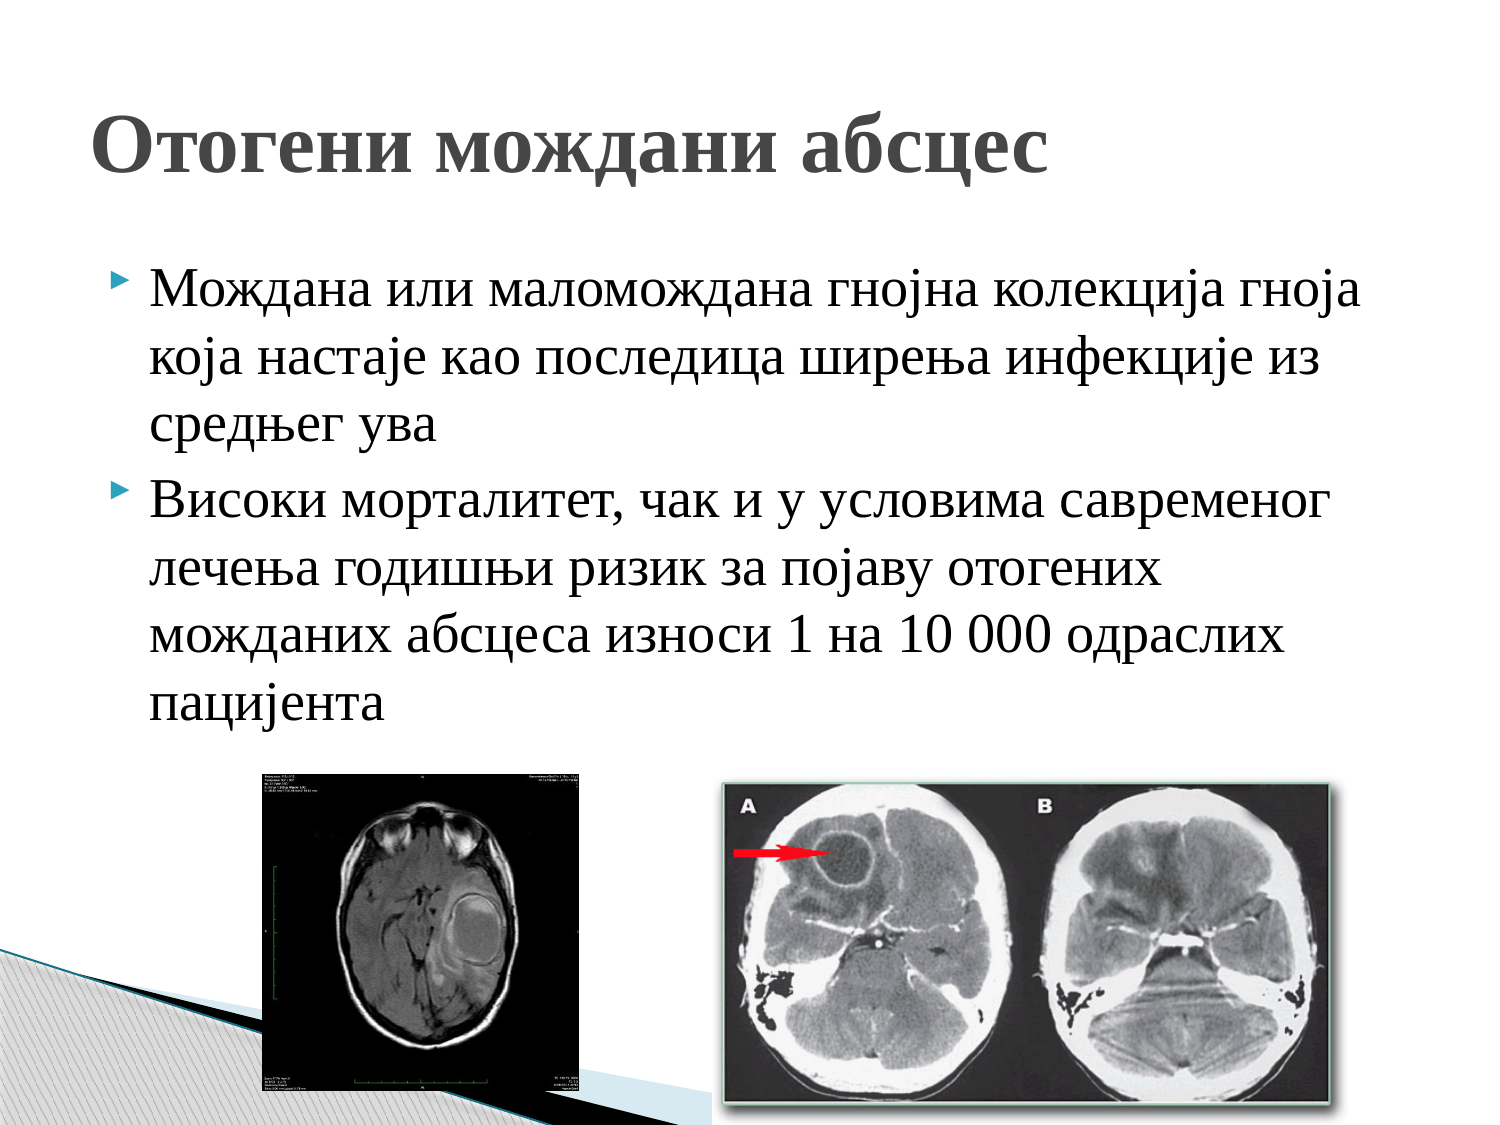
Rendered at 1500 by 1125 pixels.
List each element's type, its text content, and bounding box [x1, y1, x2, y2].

title Отогени мождани абсцес [75, 45, 1425, 233]
list Мождана или маломождана гнојна колекција гноја која настаје као последица ширења инфекције из средњег ува Високи морталитет, чак и у условима савременог лечења годишњи ризик за појаву отогених можданих абсцеса износи 1 на 10 000 одраслих пацијента [75, 243, 1425, 986]
picture [262, 774, 579, 1091]
picture [712, 772, 1351, 1125]
